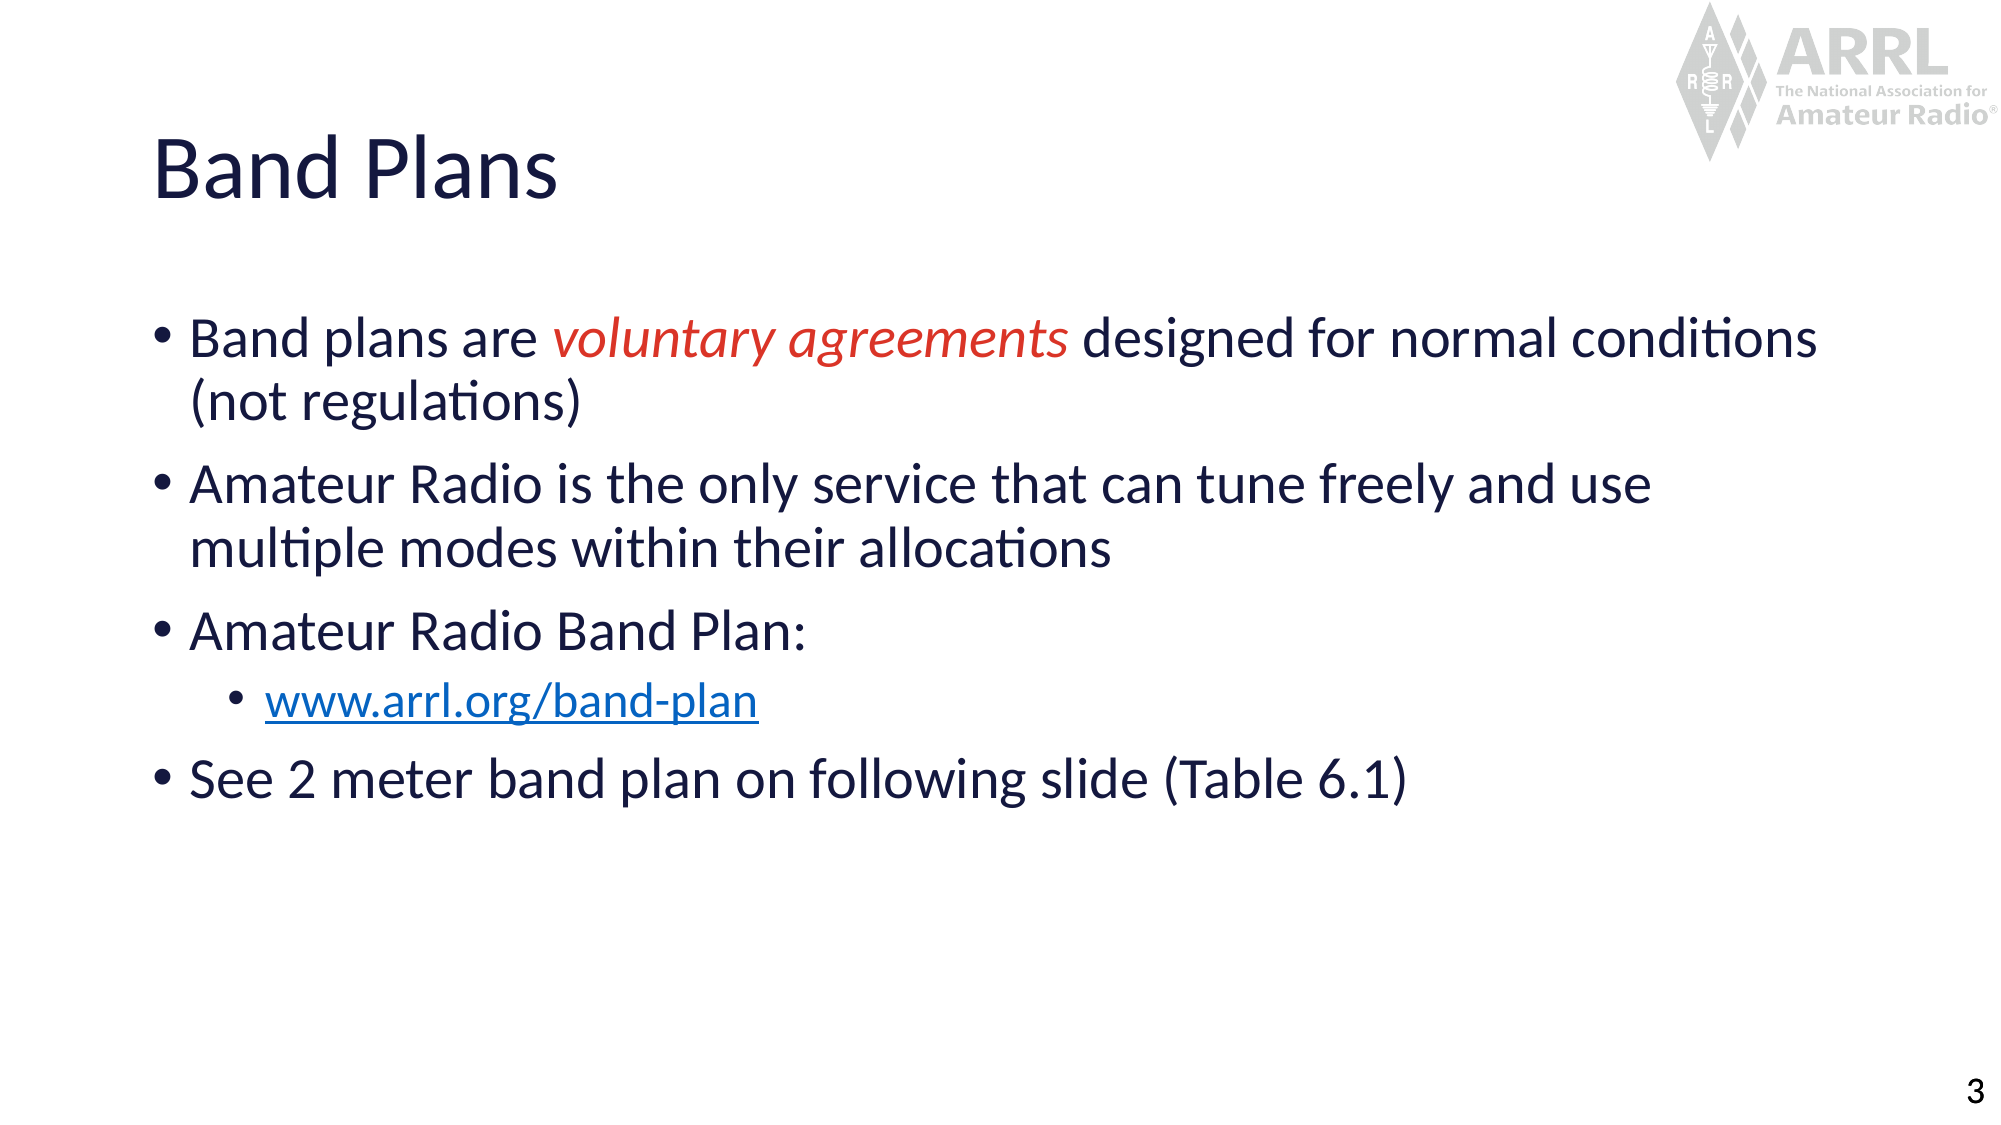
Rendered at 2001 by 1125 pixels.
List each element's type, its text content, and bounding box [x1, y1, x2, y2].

list Band plans are voluntary agreements designed for normal conditions (not regulations) Amateur Radio is the only service that can tune freely and use multiple modes within their allocations Amateur Radio Band Plan: www.arrl.org/band-plan See 2 meter band plan on following slide (Table 6.1) [137, 299, 1863, 1014]
title Band Plans [137, 59, 1863, 278]
picture [1674, 0, 2000, 164]
